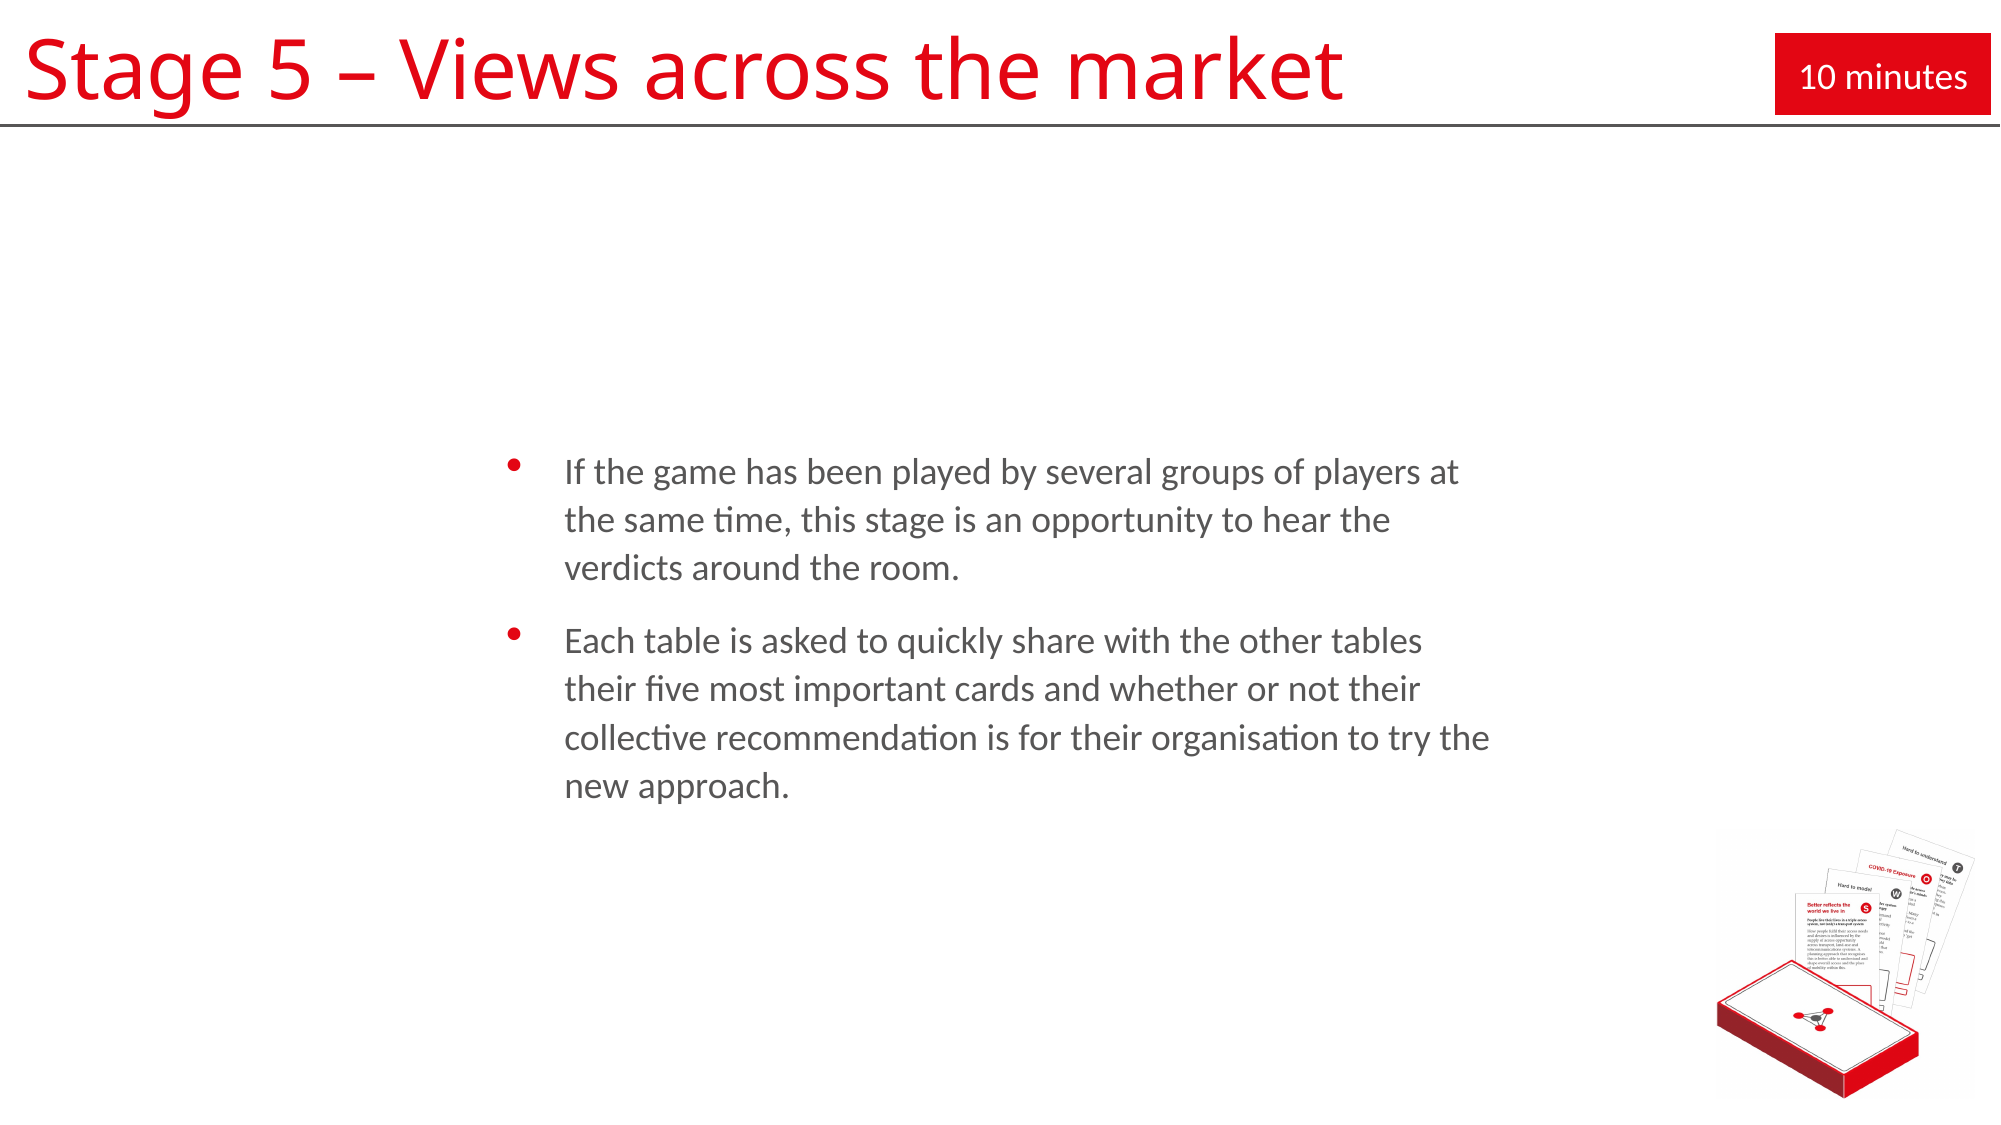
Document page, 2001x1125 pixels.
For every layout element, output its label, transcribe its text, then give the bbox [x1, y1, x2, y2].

text_box Stage 5 – Views across the market [9, 20, 1991, 208]
text_box If the game has been played by several groups of players at the same time, this stage is an opportunity to hear the verdicts around the room. Each table is asked to quickly share with the other tables their five most important cards and whether or not their collective recommendation is for their organisation to try the new approach. [493, 436, 1507, 813]
text_box 10 minutes [1775, 33, 1991, 115]
picture [1716, 829, 1975, 1099]
